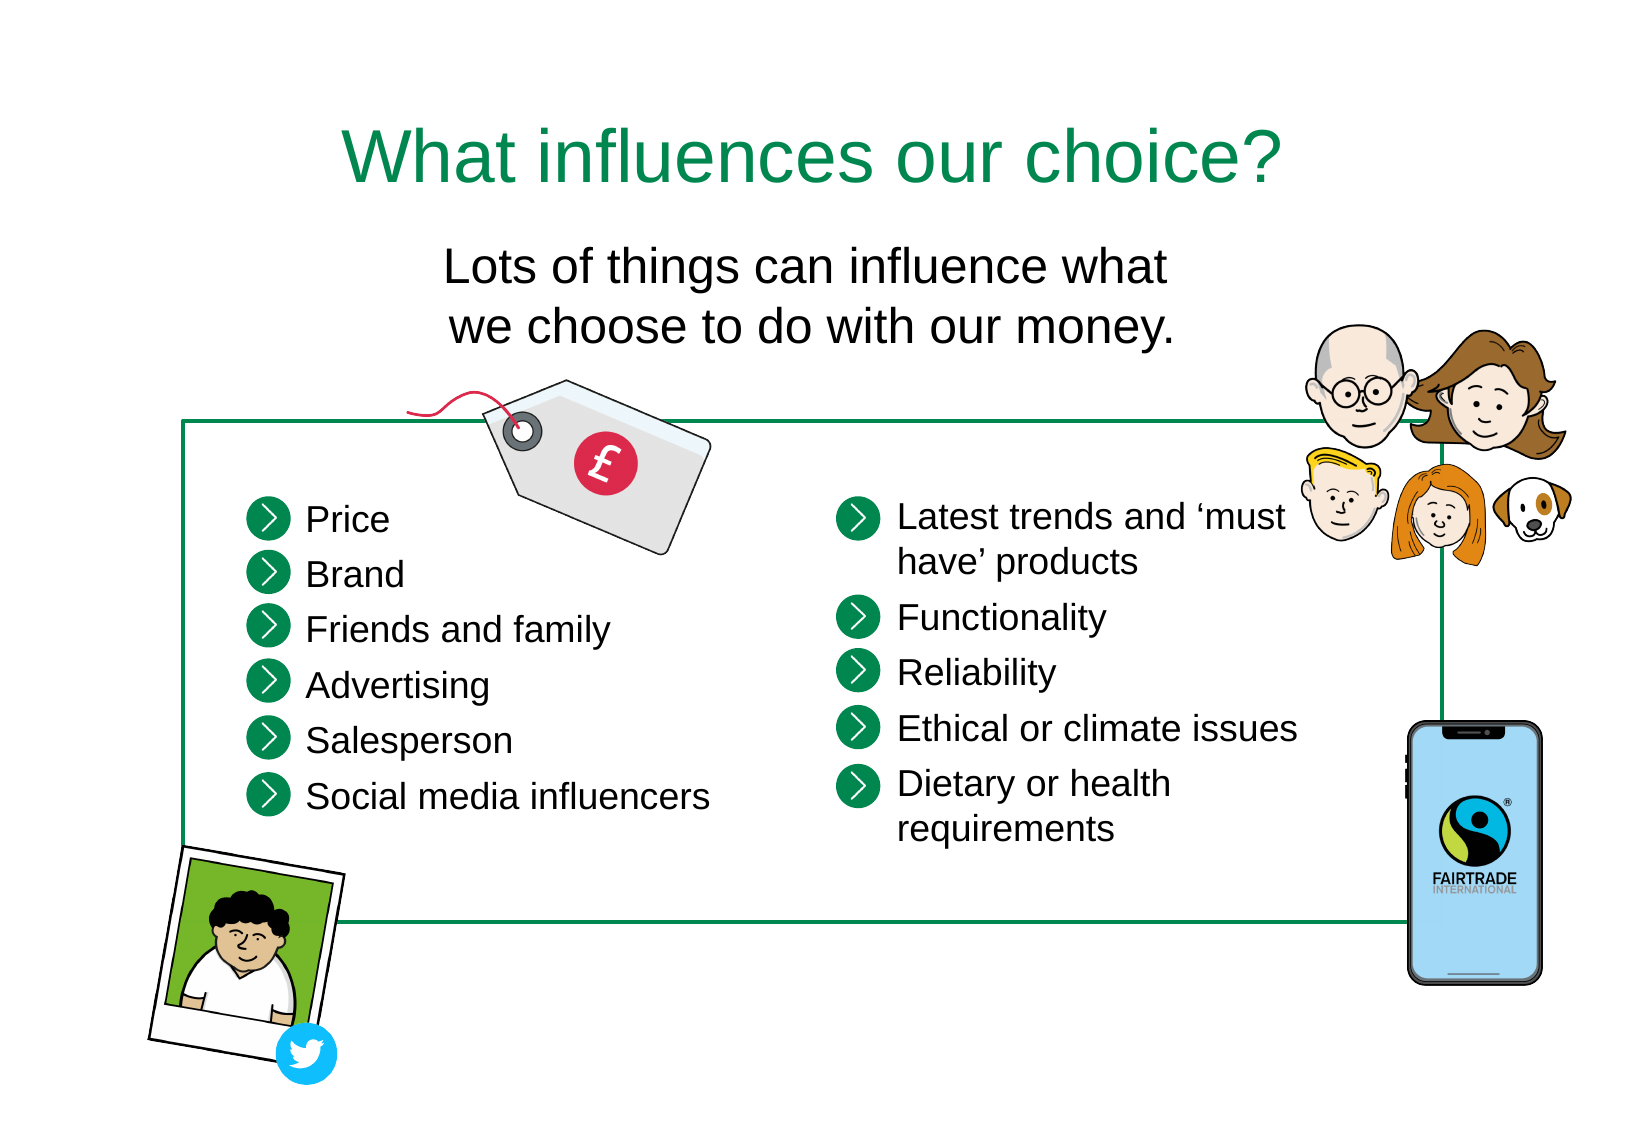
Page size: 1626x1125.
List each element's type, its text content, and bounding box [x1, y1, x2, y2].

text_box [147, 844, 347, 1087]
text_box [246, 602, 291, 648]
picture [1405, 719, 1543, 987]
picture [394, 327, 713, 557]
text_box Lots of things can influence what we choose to do with our money. [0, 226, 1625, 422]
text_box Price Brand Friends and family Advertising Salesperson Social media influencers [290, 487, 749, 824]
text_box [835, 763, 881, 809]
title What influences our choice? [0, 118, 1625, 199]
text_box Latest trends and ‘must have’ products Functionality Reliability Ethical or climate issues Dietary or health requirements [882, 484, 1323, 912]
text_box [246, 771, 291, 817]
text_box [835, 496, 881, 541]
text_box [246, 496, 291, 541]
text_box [246, 549, 291, 595]
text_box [246, 715, 291, 760]
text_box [835, 704, 881, 750]
picture [1287, 302, 1591, 579]
text_box [181, 419, 1444, 924]
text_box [246, 658, 291, 703]
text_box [835, 594, 881, 640]
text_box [835, 647, 881, 693]
